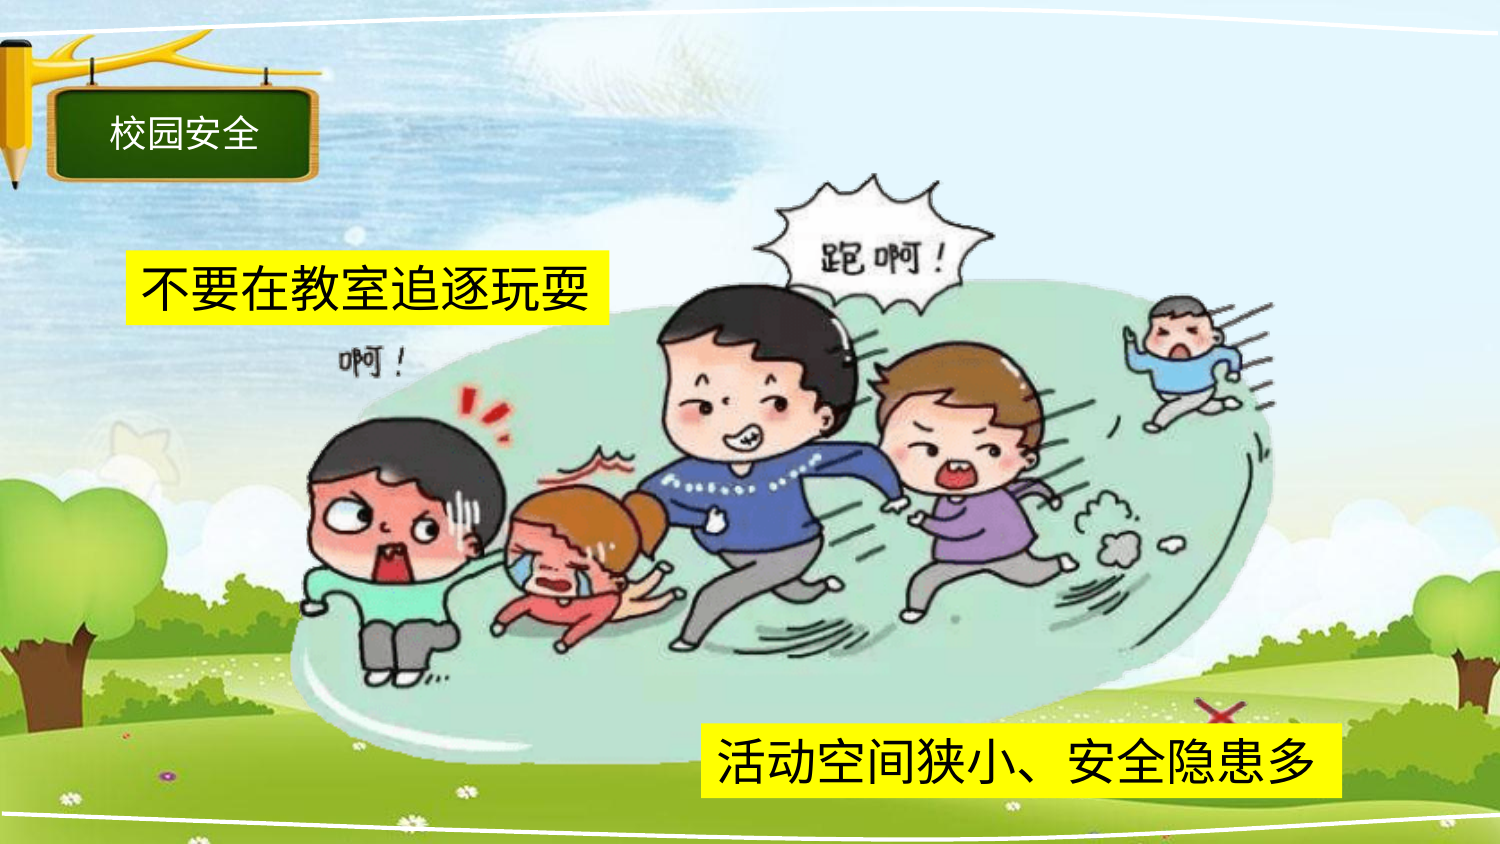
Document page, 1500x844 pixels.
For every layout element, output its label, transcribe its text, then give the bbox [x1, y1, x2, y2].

text_box 不要在教室追逐玩耍 [125, 250, 275, 326]
picture [0, 0, 1500, 844]
text_box 校园安全 [94, 103, 275, 163]
text_box 活动空间狭小、安全隐患多 [701, 723, 1343, 799]
